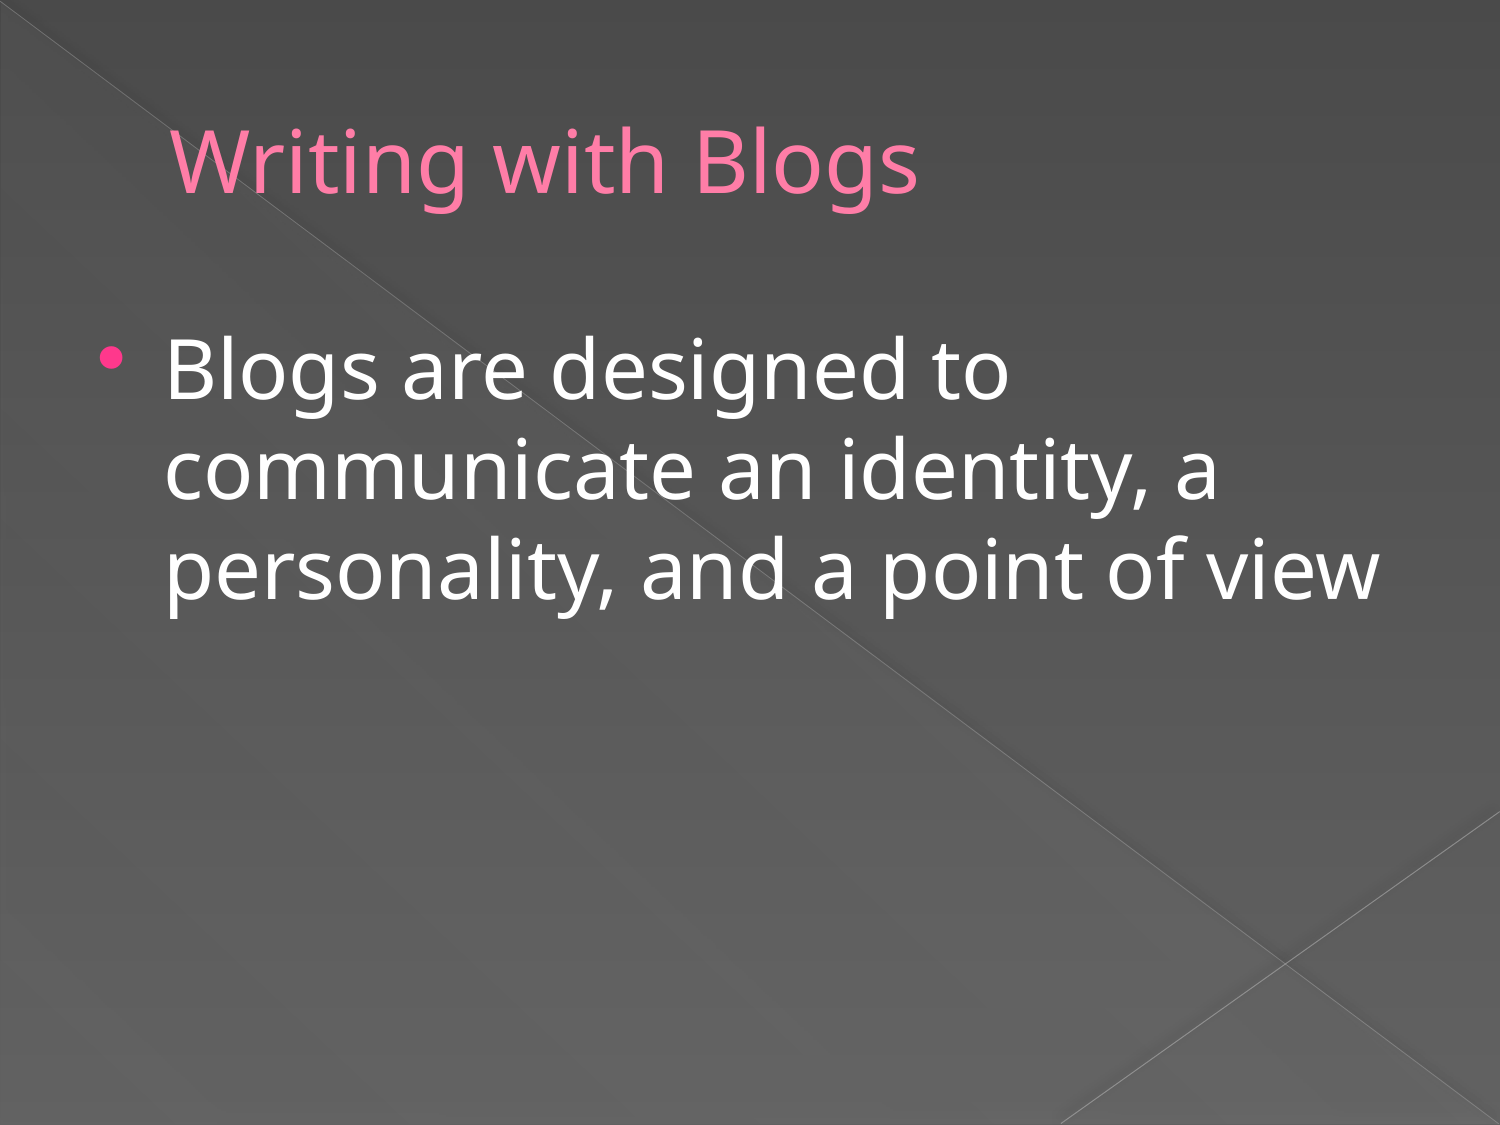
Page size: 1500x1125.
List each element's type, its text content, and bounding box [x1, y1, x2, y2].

title Writing with Blogs [75, 43, 1425, 274]
list Blogs are designed to communicate an identity, a personality, and a point of view [75, 308, 1425, 1059]
